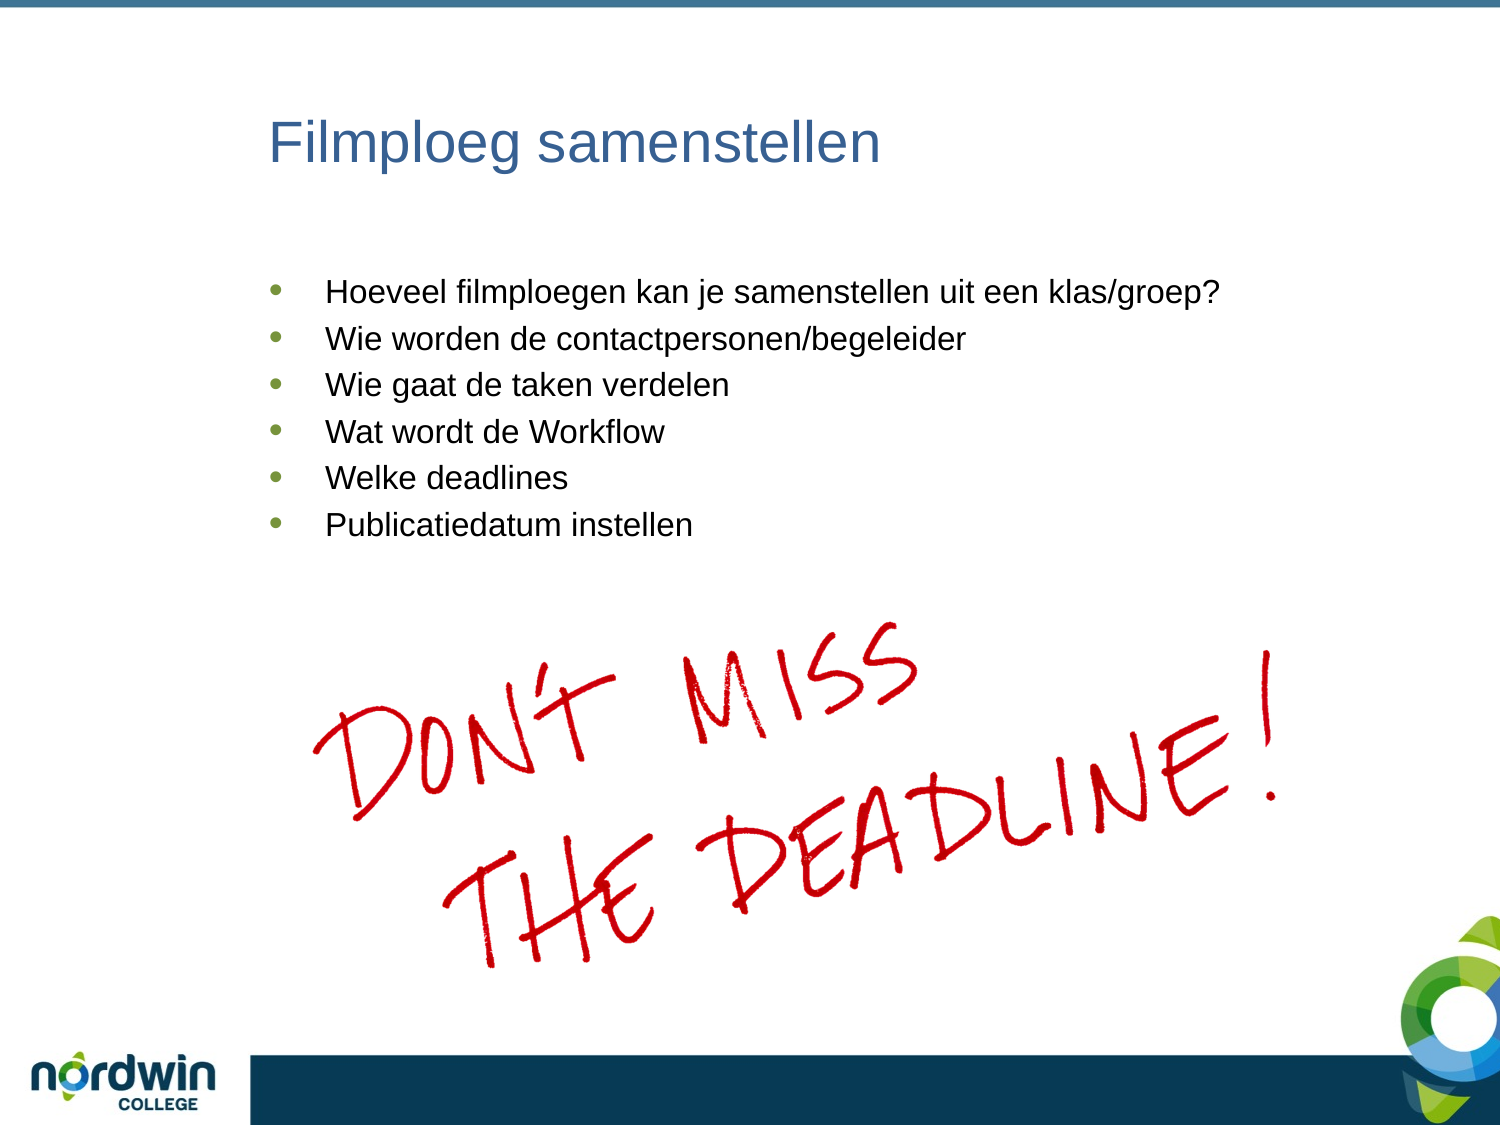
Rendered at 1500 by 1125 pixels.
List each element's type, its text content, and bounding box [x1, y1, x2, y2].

list Hoeveel filmploegen kan je samenstellen uit een klas/groep? Wie worden de contactpersonen/begeleider Wie gaat de taken verdelen Wat wordt de Workflow Welke deadlines Publicatiedatum instellen [253, 262, 1425, 1005]
picture [0, 0, 1500, 1125]
title Filmploeg samenstellen [253, 45, 1433, 233]
